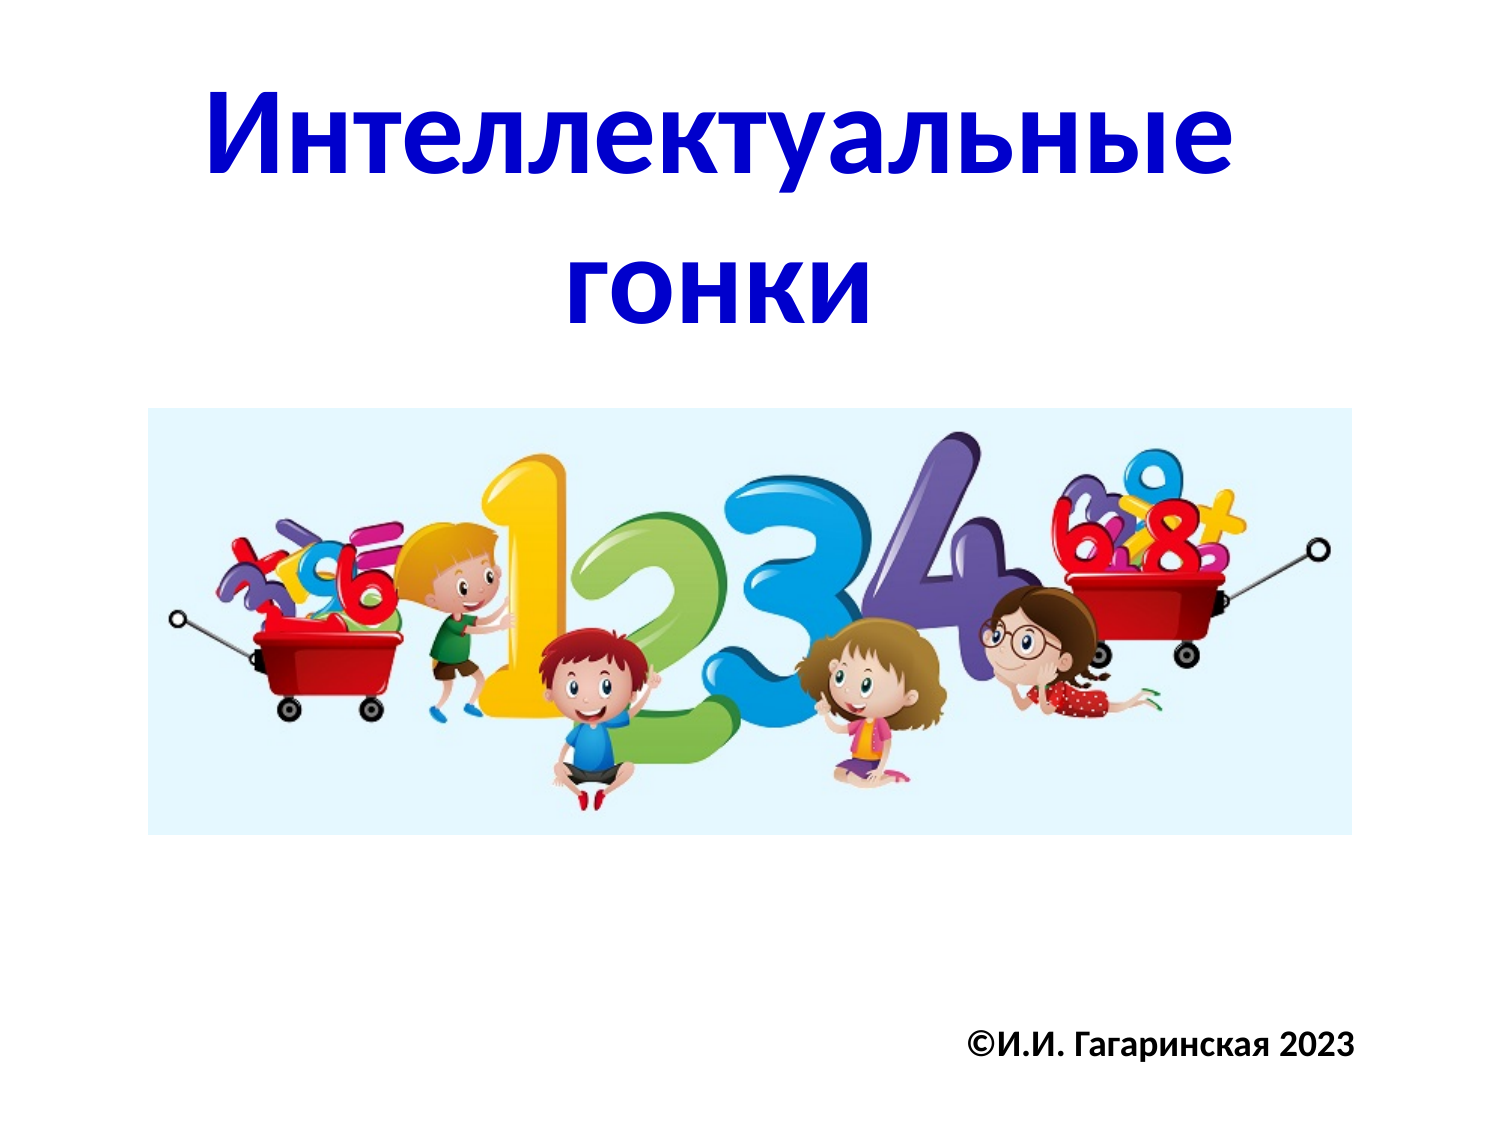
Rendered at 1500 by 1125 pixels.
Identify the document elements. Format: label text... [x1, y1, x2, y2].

picture [148, 408, 1352, 835]
title Интеллектуальные гонки [82, 78, 1358, 320]
text_box ©И.И. Гагаринская 2023 [950, 1011, 1422, 1072]
